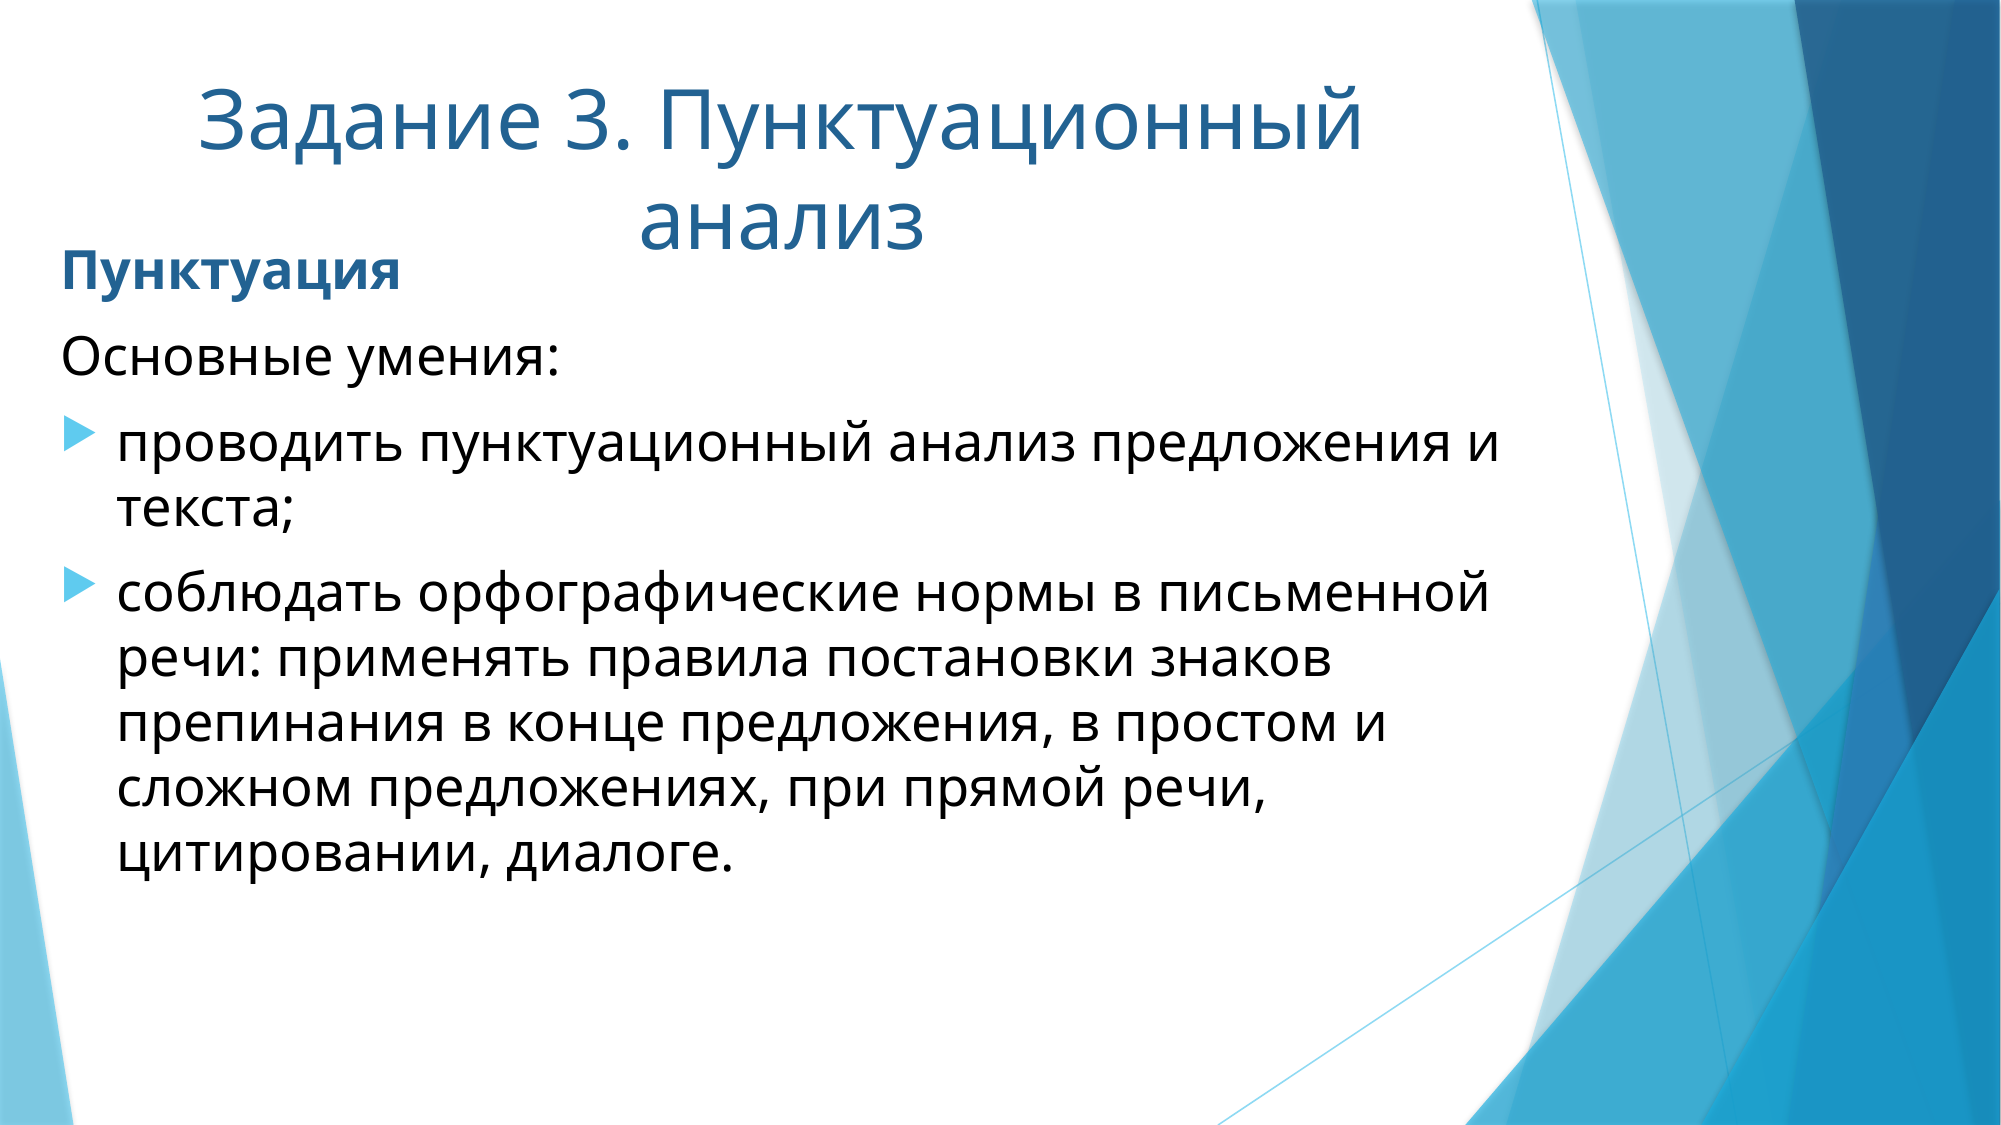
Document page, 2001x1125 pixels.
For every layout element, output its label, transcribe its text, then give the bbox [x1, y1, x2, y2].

title Задание 3. Пунктуационный анализ [32, 58, 1533, 228]
list Пунктуация Основные умения: проводить пунктуационный анализ предложения и текста; соблюдать орфографические нормы в письменной речи: применять правила постановки знаков препинания в конце предложения, в простом и сложном предложениях, при прямой речи, цитировании, диалоге. [45, 227, 1576, 1030]
